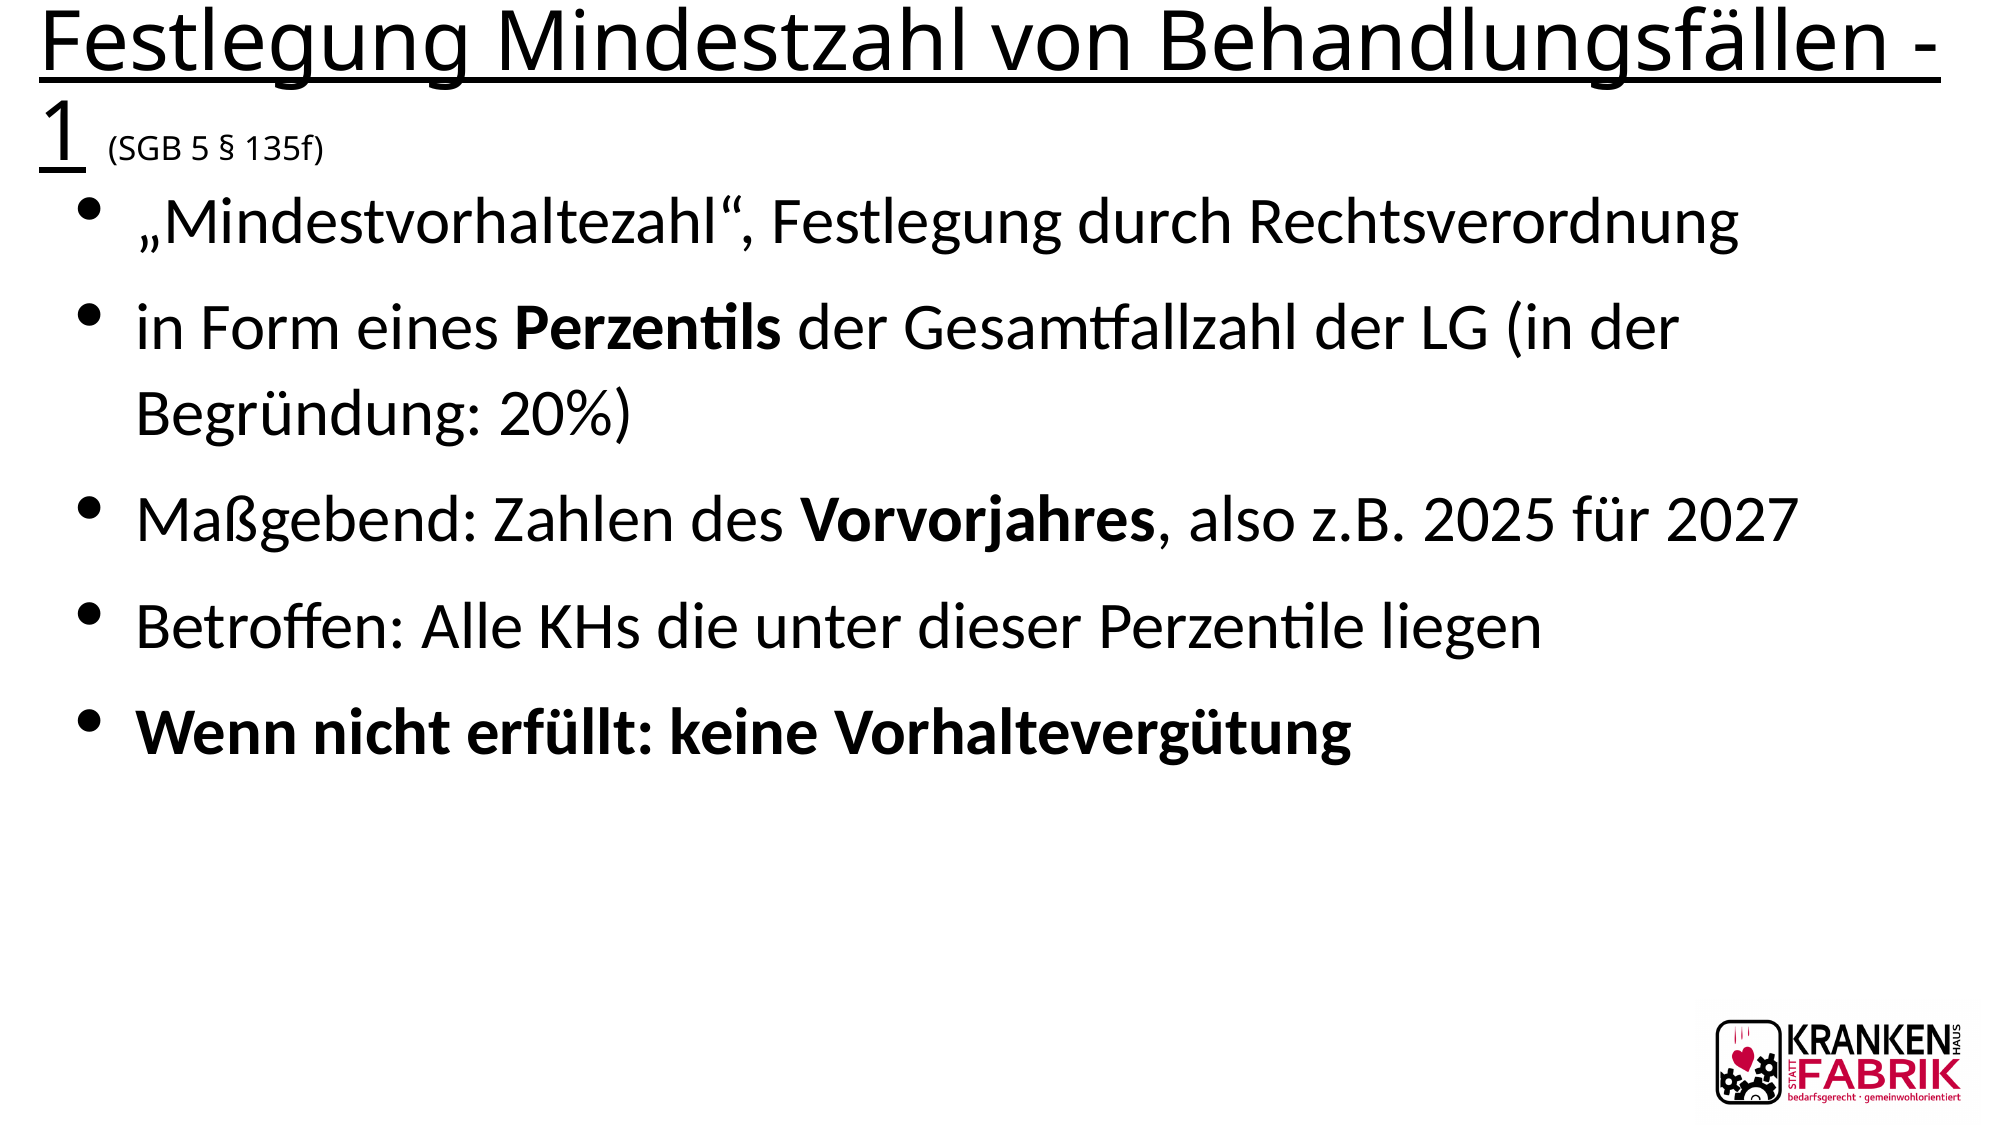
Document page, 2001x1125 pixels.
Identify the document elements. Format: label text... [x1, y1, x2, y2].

list „Mindestvorhaltezahl“, Festlegung durch Rechtsverordnung in Form eines Perzentils der Gesamtfallzahl der LG (in der Begründung: 20%) Maßgebend: Zahlen des Vorvorjahres, also z.B. 2025 für 2027 Betroffen: Alle KHs die unter dieser Perzentile liegen Wenn nicht erfüllt: keine Vorhaltevergütung [64, 163, 1936, 1125]
picture [1936, 999, 1981, 1125]
title Festlegung Mindestzahl von Behandlungsfällen - 1 (SGB 5 § 135f) [24, 0, 1961, 198]
